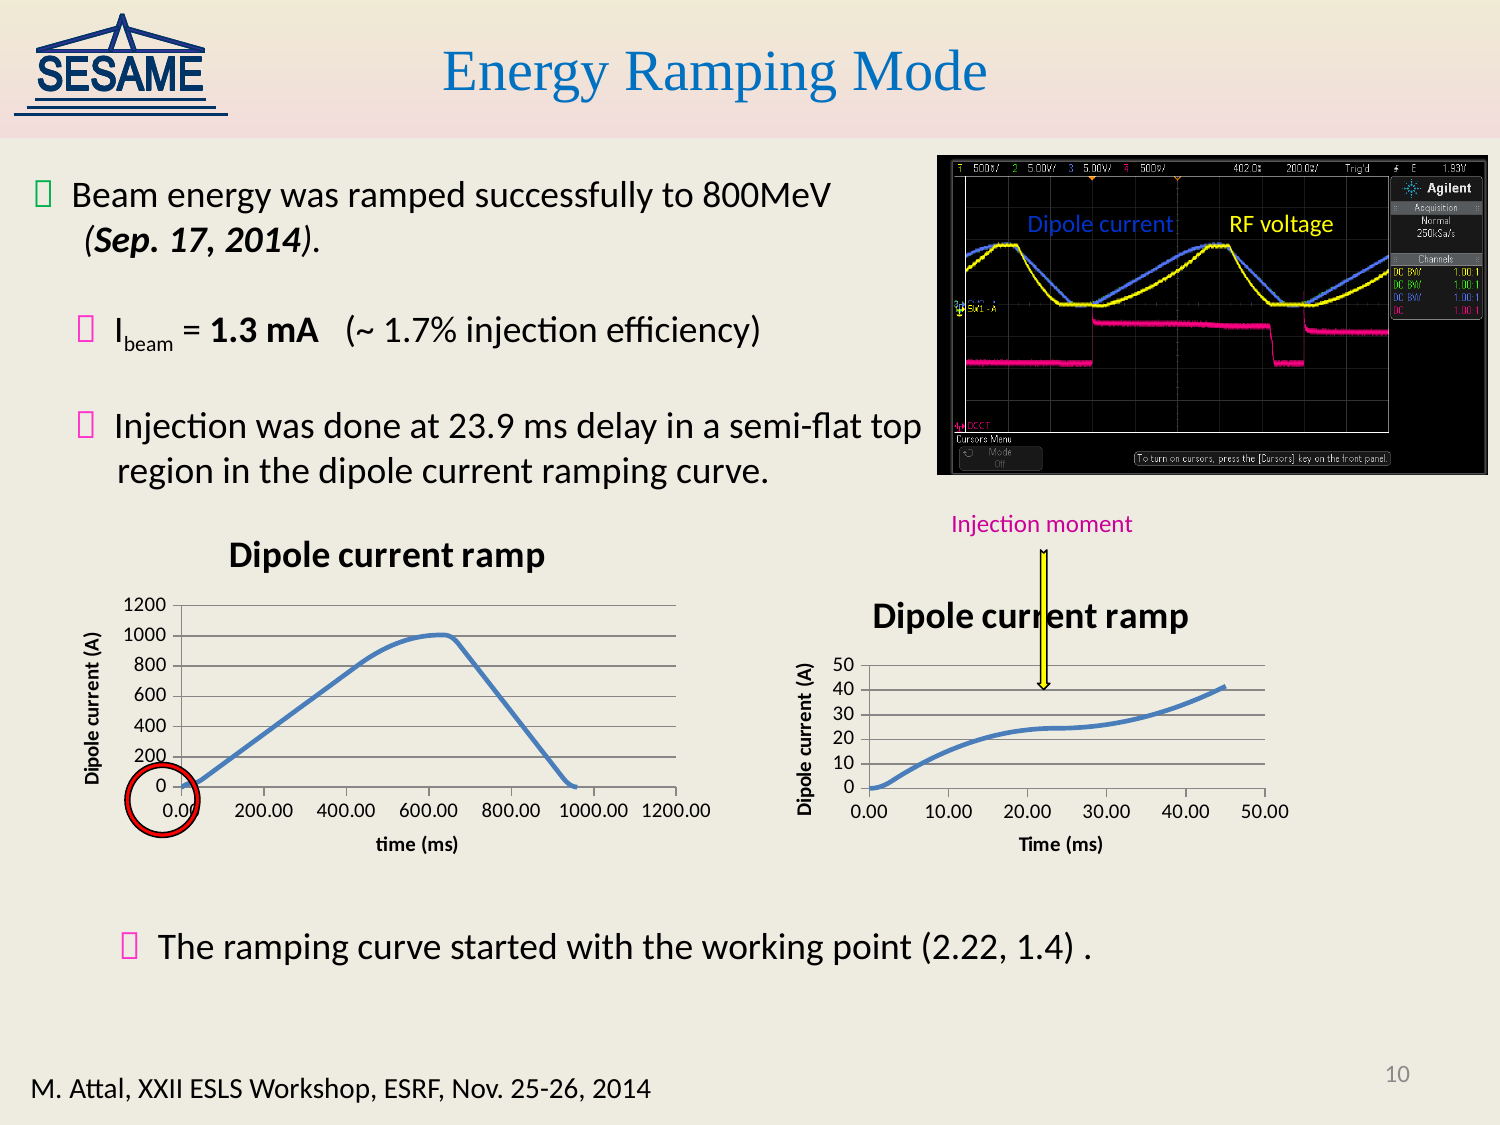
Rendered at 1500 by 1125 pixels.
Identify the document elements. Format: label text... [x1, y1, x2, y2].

chart [49, 512, 726, 888]
text_box  Beam energy was ramped successfully to 800MeV (Sep. 17, 2014).  Ibeam = 1.3 mA (~ 1.7% injection efficiency)  Injection was done at 23.9 ms delay in a semi-flat top region in the dipole current ramping curve. [17, 162, 939, 499]
text_box M. Attal, XXII ESLS Workshop, ESRF, Nov. 25-26, 2014 [15, 1062, 667, 1113]
text_box [0, 0, 1500, 139]
chart [762, 574, 1301, 888]
text_box Energy Ramping Mode [427, 24, 1004, 110]
picture [937, 155, 1488, 476]
picture [12, 12, 233, 119]
text_box  The ramping curve started with the working point (2.22, 1.4) . [18, 914, 1109, 975]
text_box Injection moment [936, 500, 1148, 545]
slide_number 10 [1074, 1042, 1425, 1103]
text_box [1040, 549, 1047, 573]
